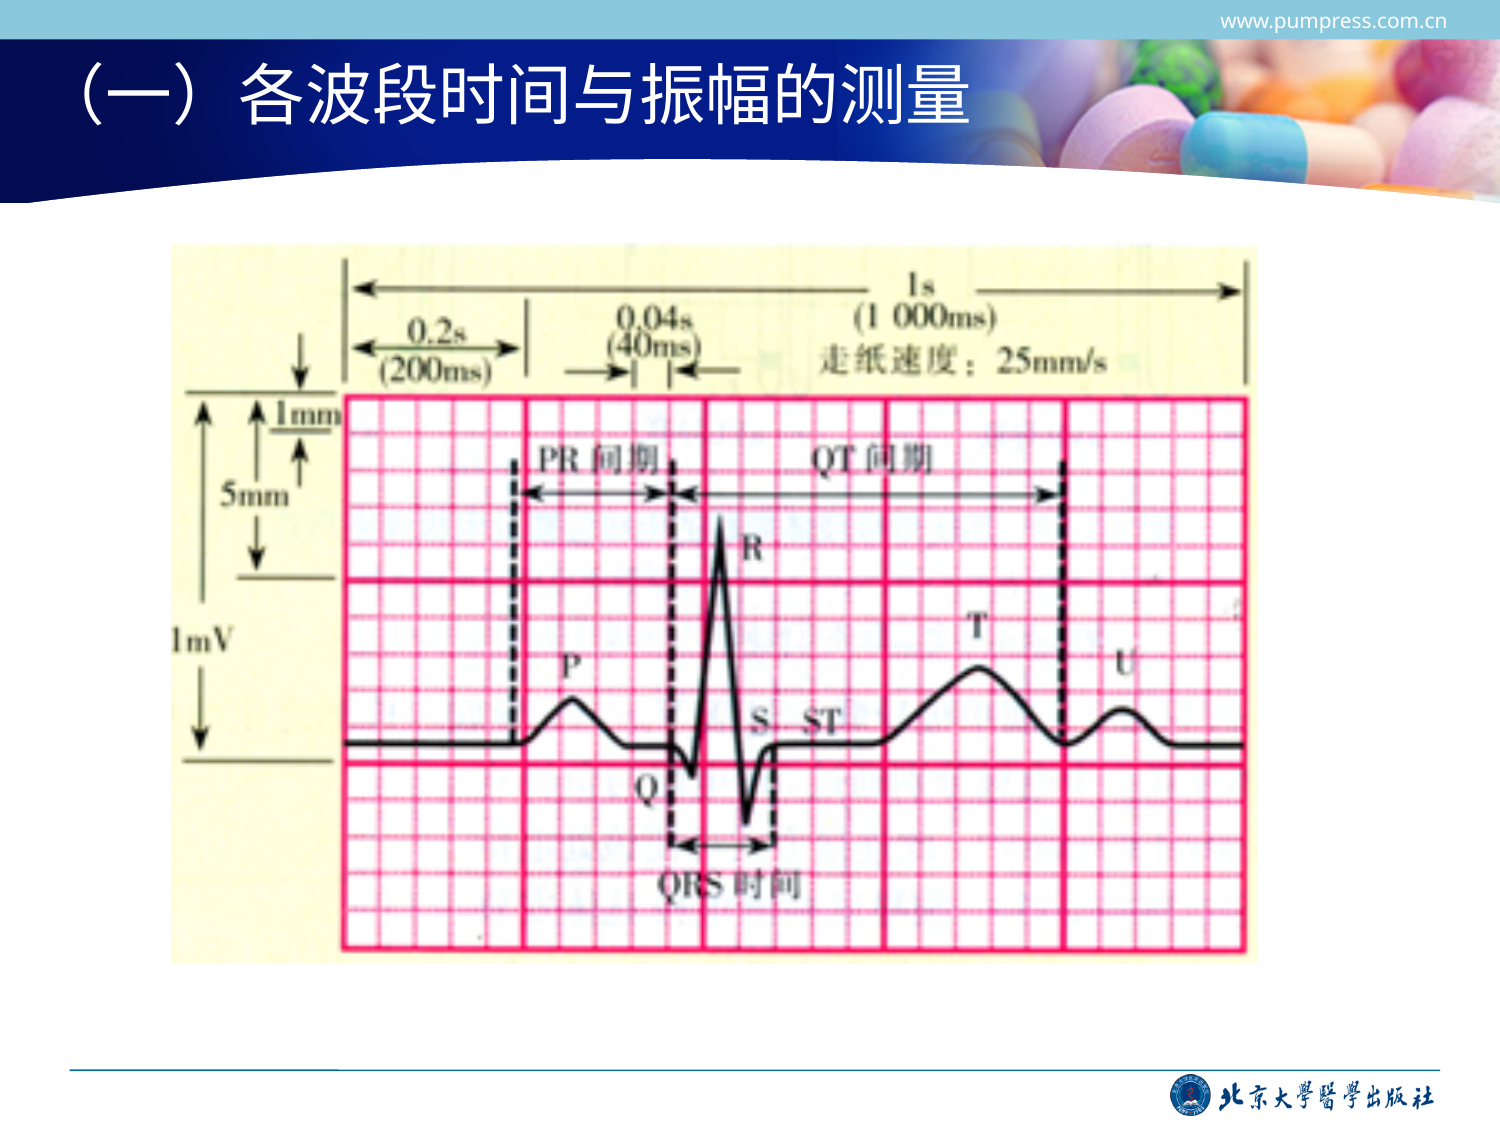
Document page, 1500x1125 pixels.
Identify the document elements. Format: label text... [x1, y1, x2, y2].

picture [1170, 1074, 1436, 1118]
picture [170, 243, 1259, 964]
title （一）各波段时间与振幅的测量 [23, 46, 1349, 140]
slide_number www.pumpress.com.cn [1024, 0, 1463, 38]
picture [0, 40, 1500, 203]
